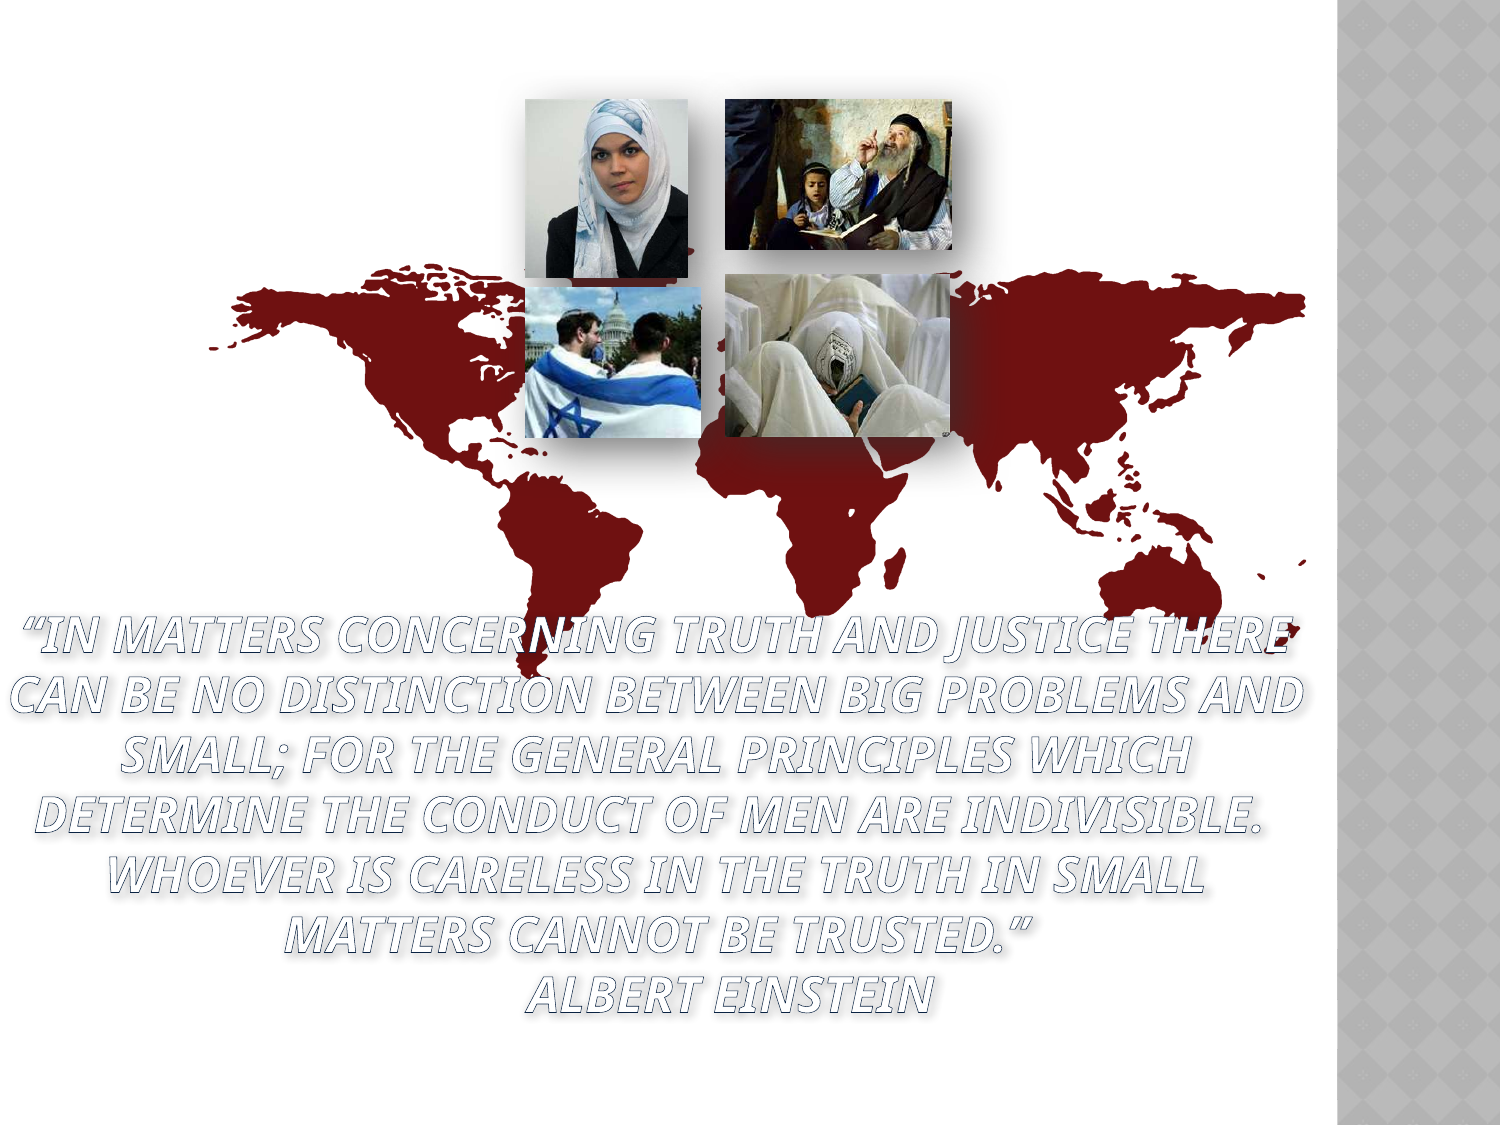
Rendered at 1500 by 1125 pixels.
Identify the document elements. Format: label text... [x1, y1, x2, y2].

picture [524, 286, 701, 438]
picture [724, 274, 951, 438]
title “In Matters concerning truth and justice there can be no distinction between big problems and small; for the general principles which determine the conduct of men are indivisible. Whoever is careless in the truth in small matters cannot be trusted.” Albert einstein [0, 611, 1314, 1014]
picture [724, 99, 952, 251]
picture [524, 99, 688, 278]
